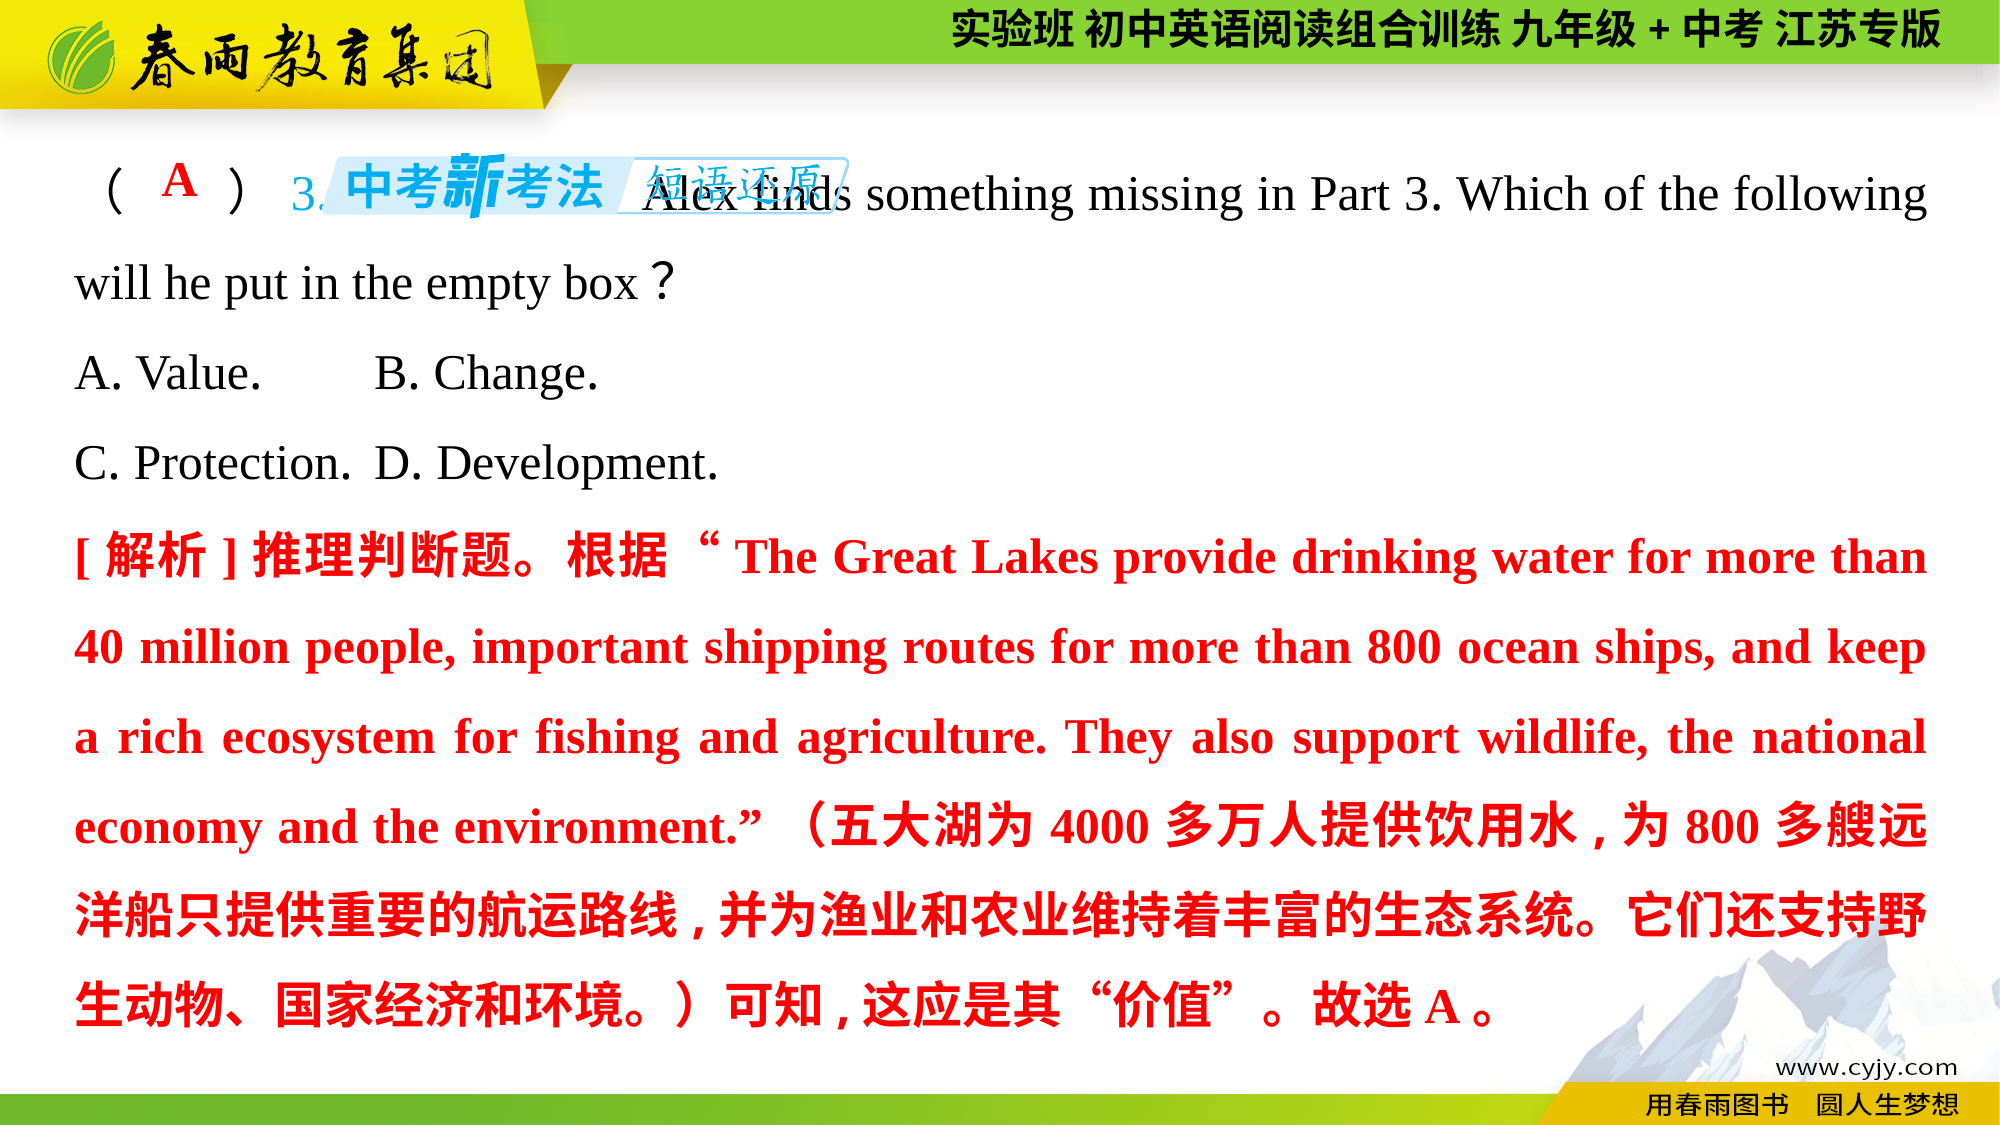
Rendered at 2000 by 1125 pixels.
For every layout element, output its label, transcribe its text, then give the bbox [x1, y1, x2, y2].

list （ ）3. Alex finds something missing in Part 3. Which of the following will he put in the empty box？ A. Value. B. Change. C. Protection. D. Development. [59, 122, 1944, 486]
text_box [解析]推理判断题。根据“The Great Lakes provide drinking water for more than 40 million people, important shipping routes for more than 800 ocean ships, and keep a rich ecosystem for fishing and agriculture. They also support wildlife, the national economy and the environment.”（五大湖为4000多万人提供饮用水,为800多艘远洋船只提供重要的航运路线,并为渔业和农业维持着丰富的生态系统。它们还支持野生动物、国家经济和环境。）可知,这应是其“价值”。故选A。 [59, 486, 1944, 1041]
picture [0, 0, 2000, 1125]
text_box A [146, 138, 213, 214]
